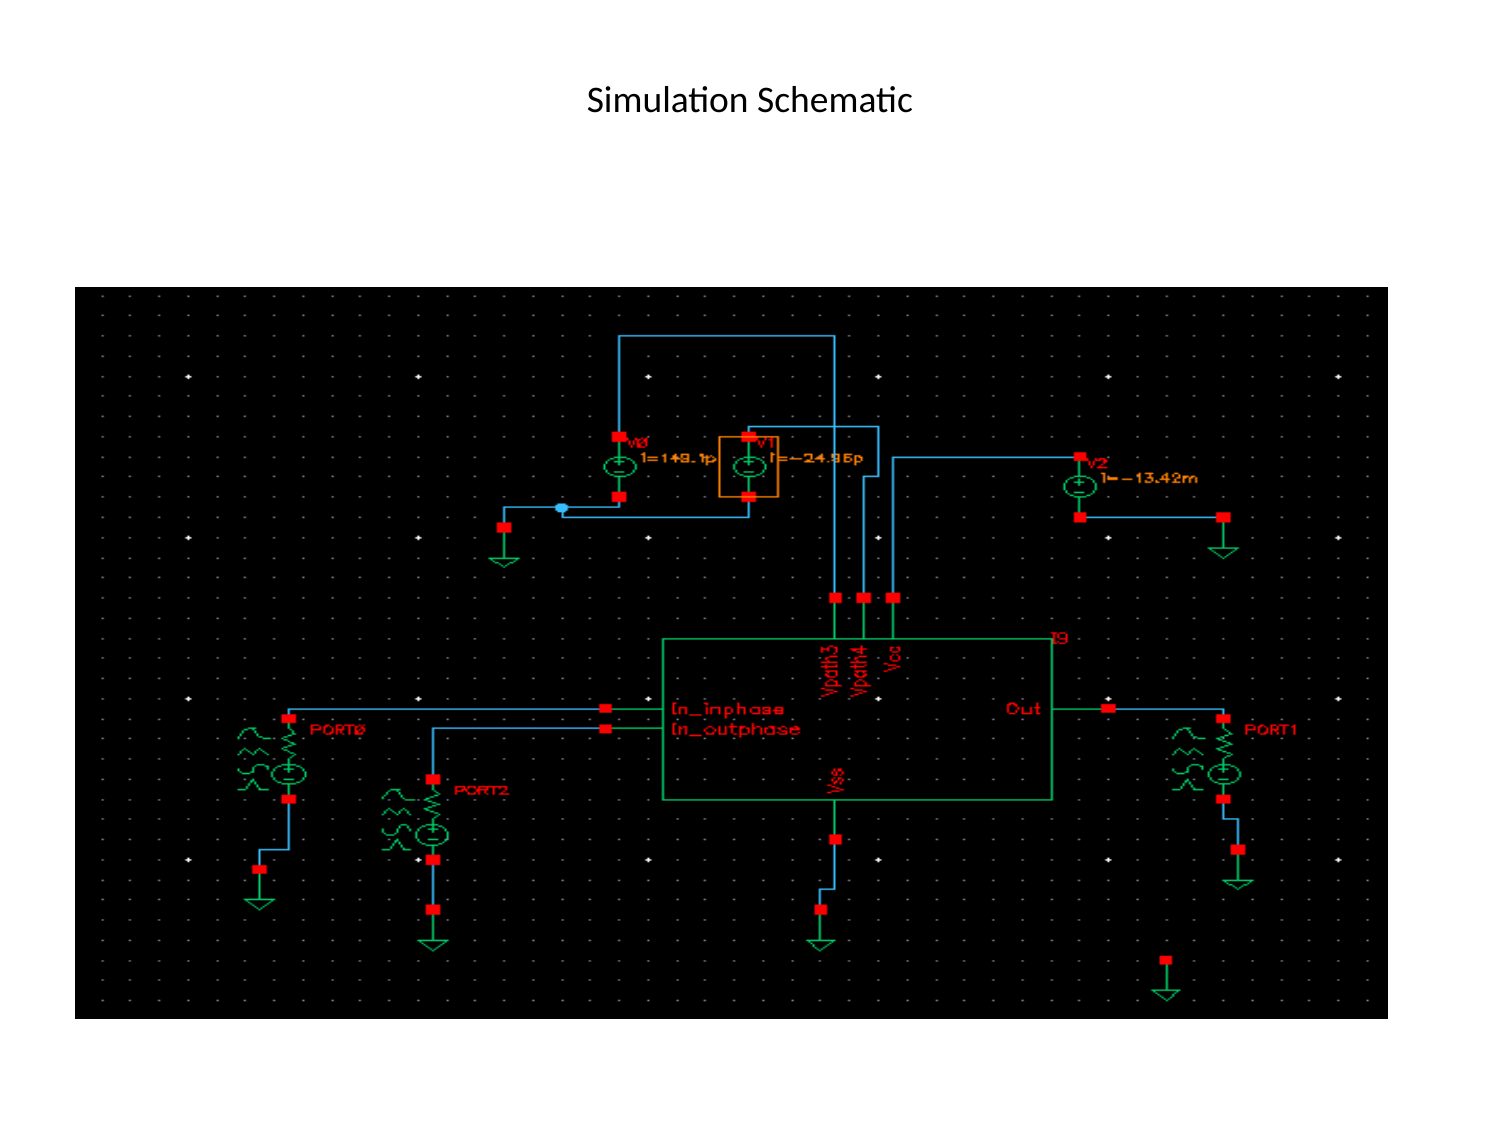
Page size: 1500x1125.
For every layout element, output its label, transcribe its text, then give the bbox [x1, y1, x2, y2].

picture [74, 287, 1388, 1019]
title Simulation Schematic [75, 45, 1425, 150]
